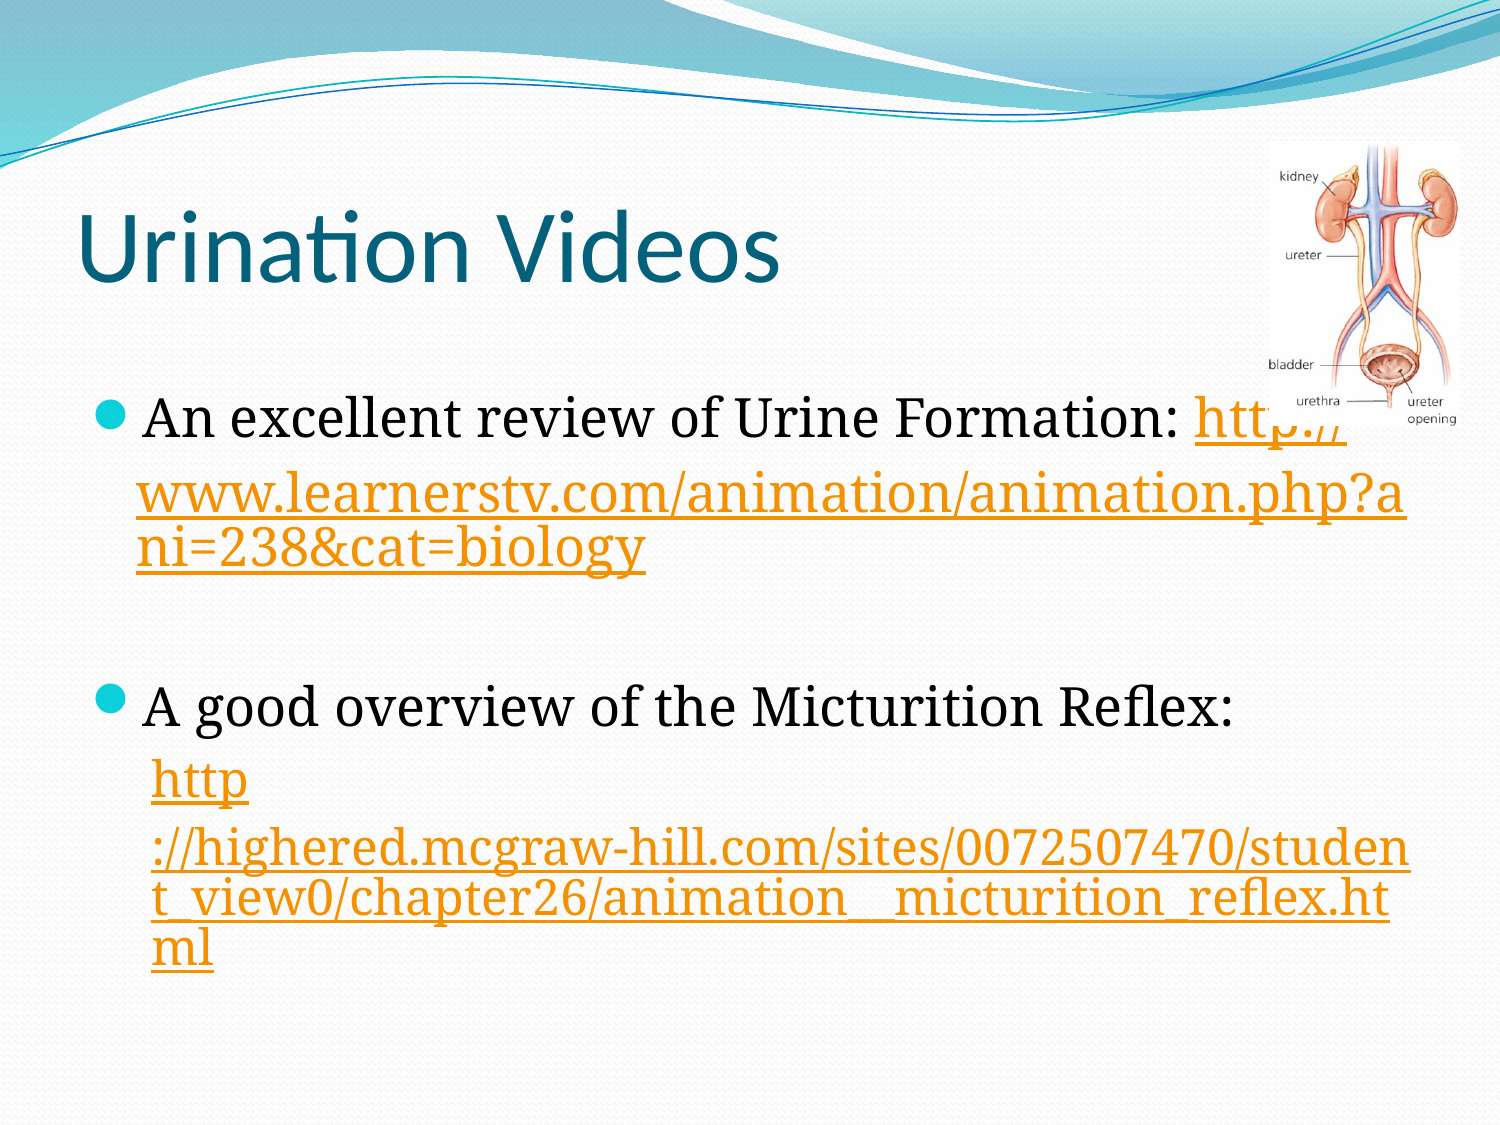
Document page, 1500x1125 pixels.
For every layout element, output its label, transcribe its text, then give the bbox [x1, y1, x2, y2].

title Urination Videos [75, 115, 1425, 303]
picture [1269, 141, 1459, 426]
list An excellent review of Urine Formation: http://www.learnerstv.com/animation/animation.php?ani=238&cat=biology A good overview of the Micturition Reflex: http://highered.mcgraw-hill.com/sites/0072507470/student_view0/chapter26/animation__micturition_reflex.html [76, 376, 1427, 1097]
